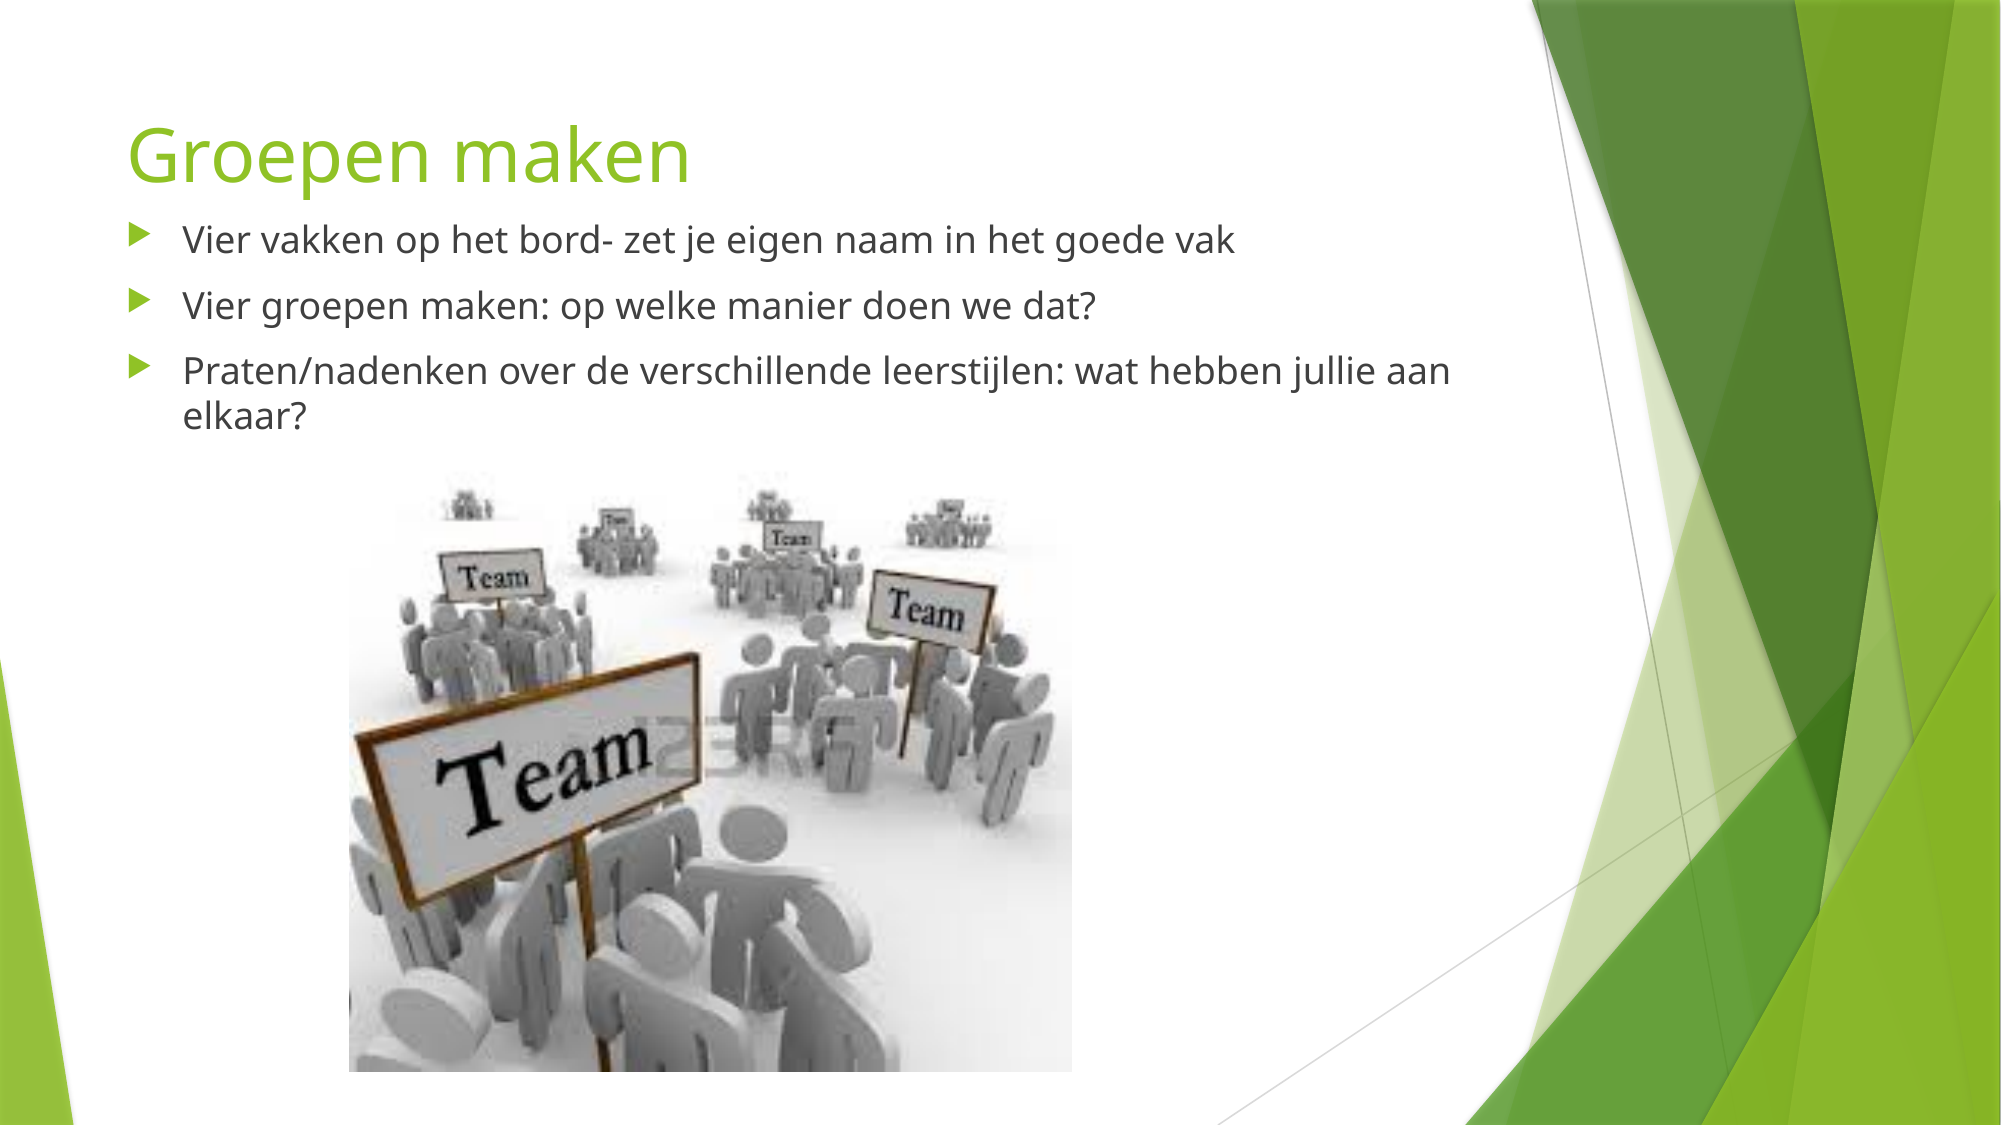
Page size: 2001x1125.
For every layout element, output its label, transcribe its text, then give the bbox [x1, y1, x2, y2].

title Groepen maken [111, 99, 1522, 208]
list Vier vakken op het bord- zet je eigen naam in het goede vak Vier groepen maken: op welke manier doen we dat? Praten/nadenken over de verschillende leerstijlen: wat hebben jullie aan elkaar? [111, 208, 1522, 845]
picture [348, 424, 1073, 1072]
